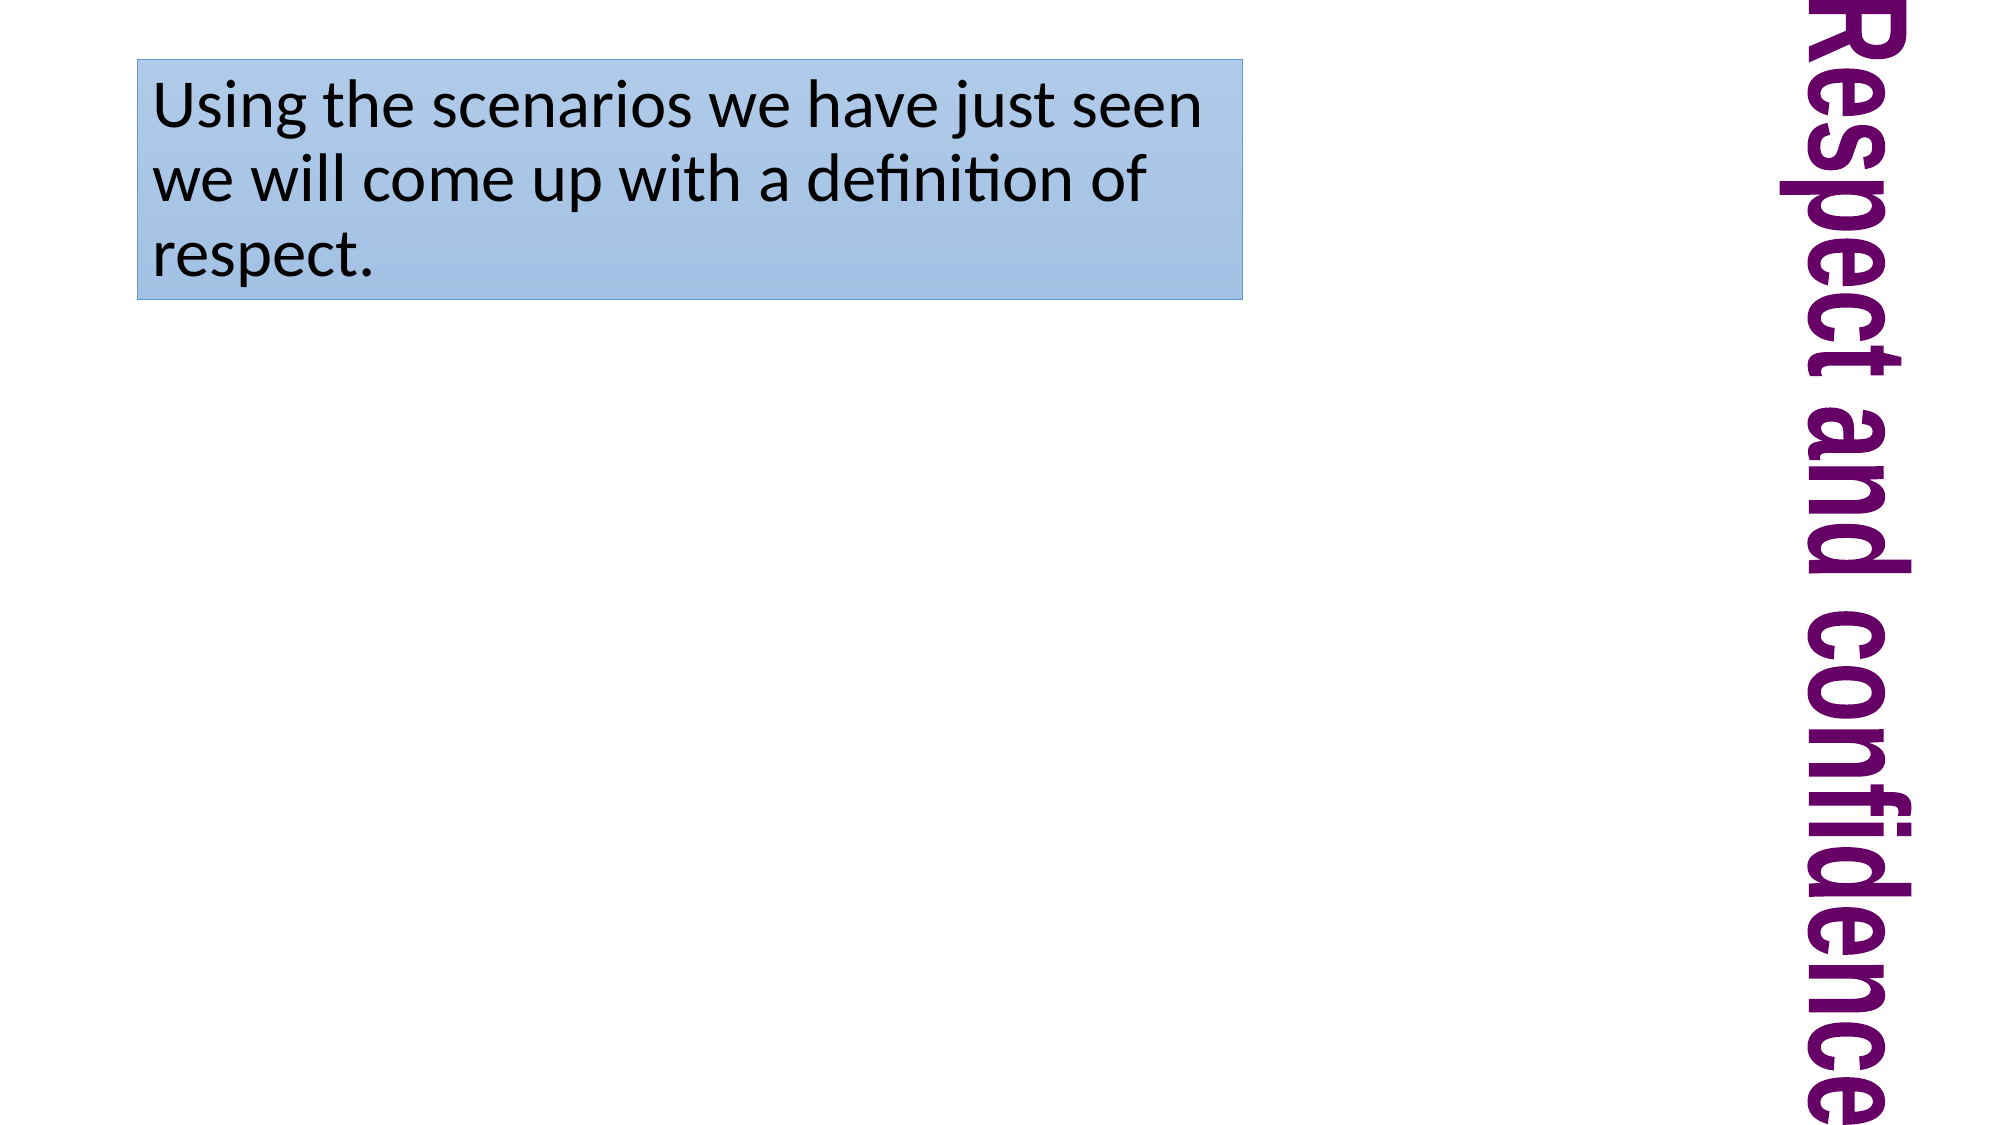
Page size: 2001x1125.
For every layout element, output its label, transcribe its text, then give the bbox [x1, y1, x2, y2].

title Using the scenarios we have just seen we will come up with a definition of respect. [137, 59, 1243, 300]
